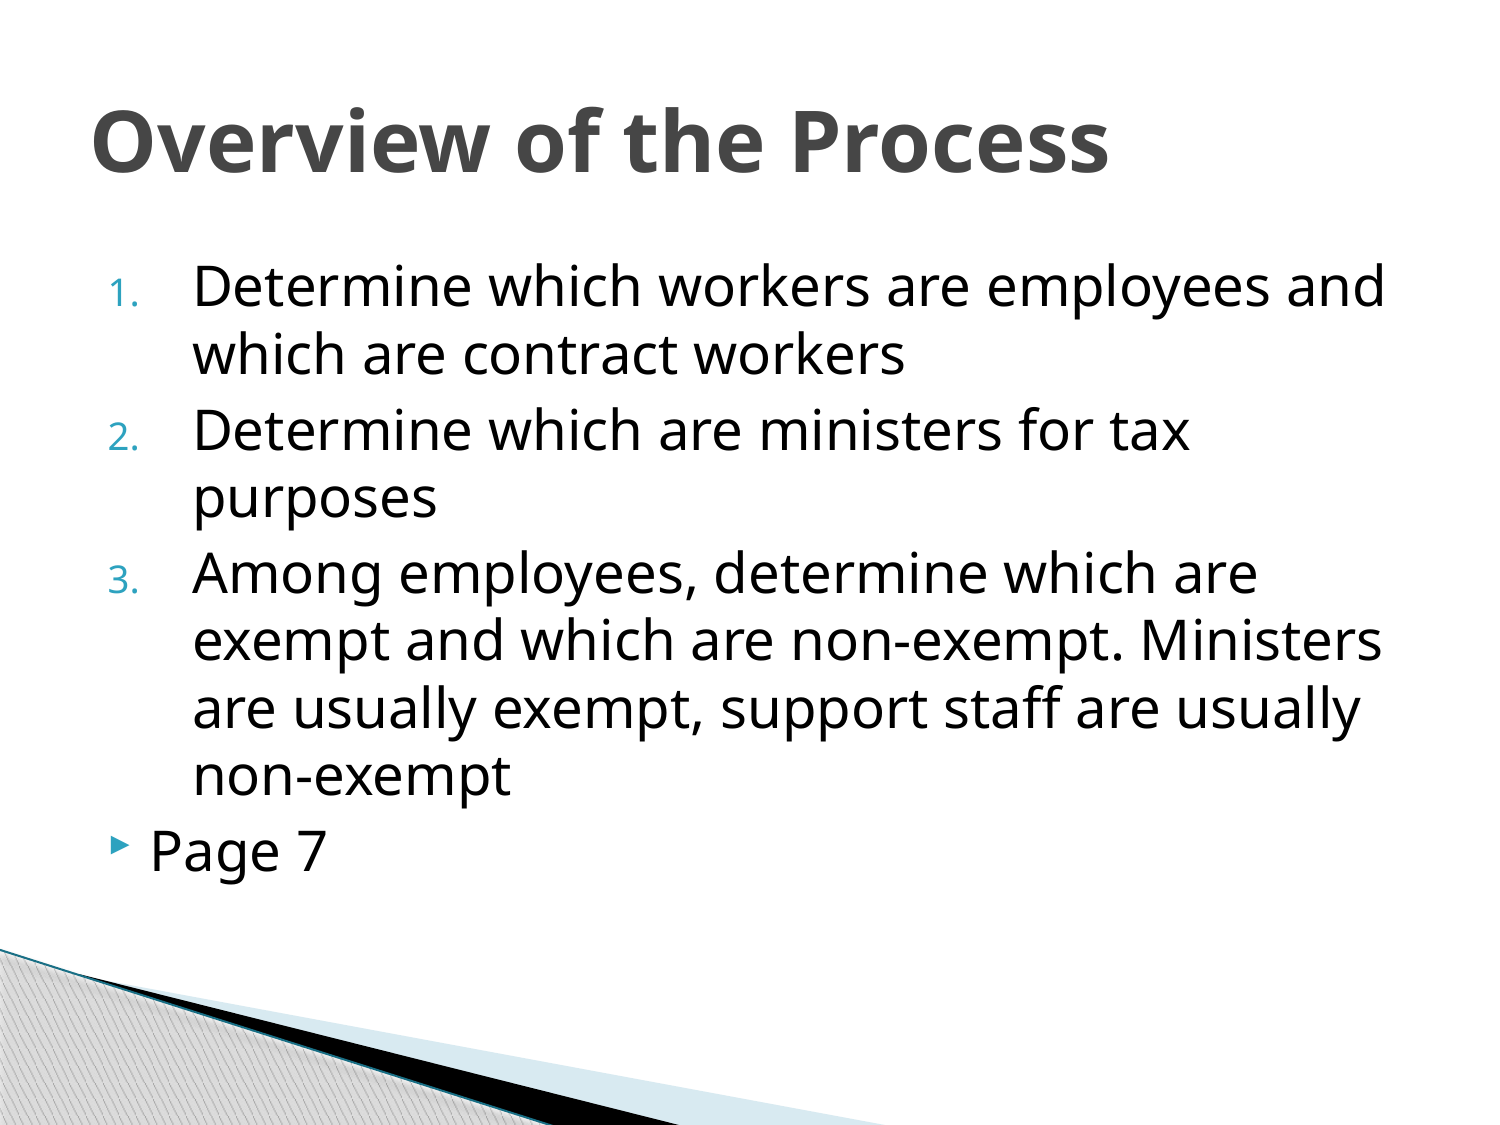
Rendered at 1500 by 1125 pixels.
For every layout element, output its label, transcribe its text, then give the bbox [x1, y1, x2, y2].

list Determine which workers are employees and which are contract workers Determine which are ministers for tax purposes Among employees, determine which are exempt and which are non-exempt. Ministers are usually exempt, support staff are usually non-exempt Page 7 [75, 243, 1425, 986]
title Overview of the Process [75, 45, 1425, 233]
